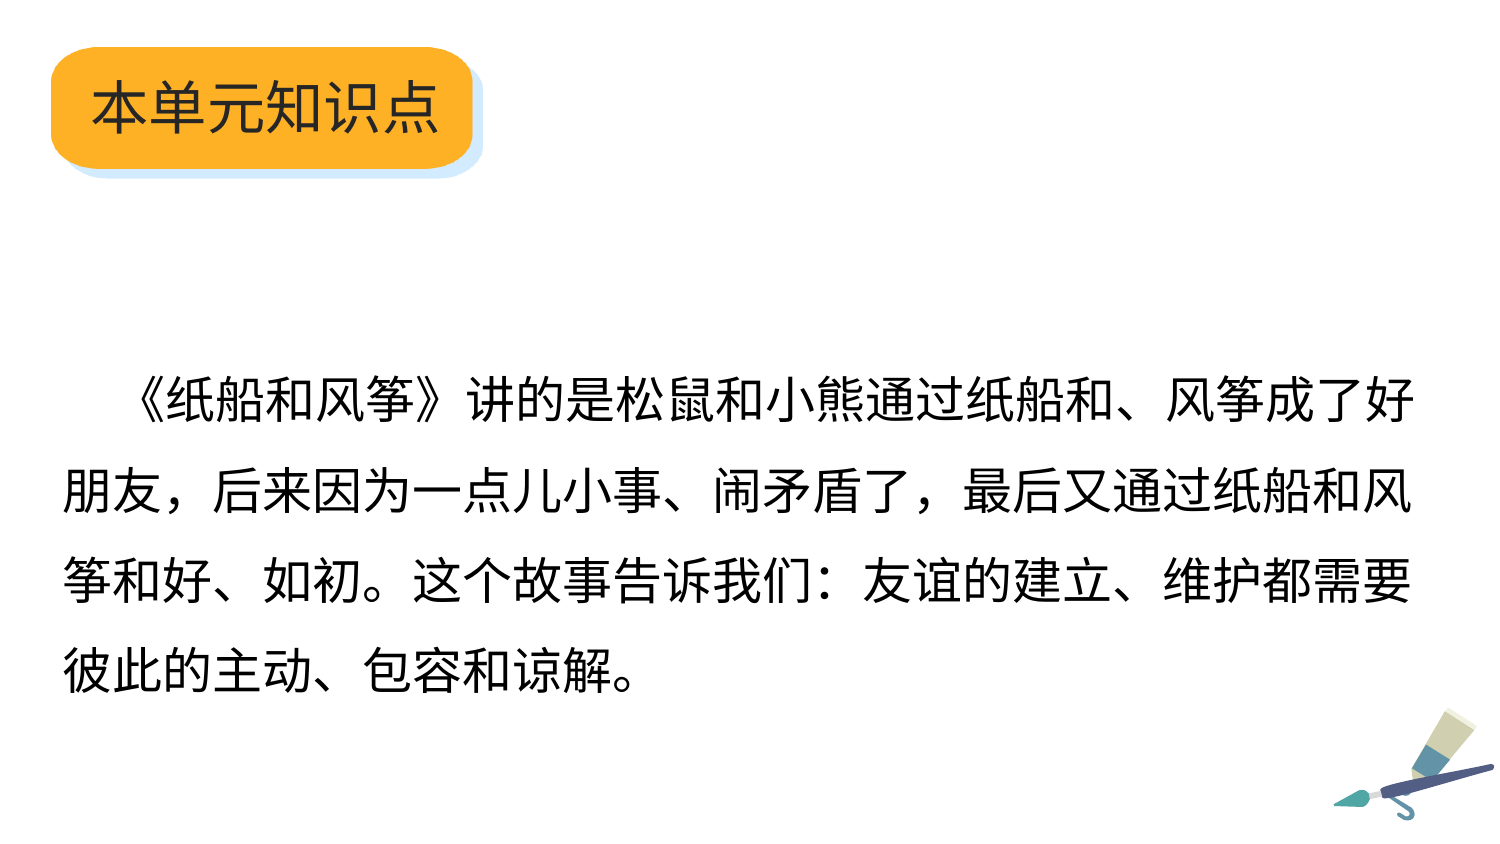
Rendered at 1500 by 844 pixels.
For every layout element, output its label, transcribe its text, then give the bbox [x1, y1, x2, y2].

text_box 《纸船和风筝》讲的是松鼠和小熊通过纸船和、风筝成了好朋友，后来因为一点儿小事、闹矛盾了，最后又通过纸船和风筝和好、如初。这个故事告诉我们：友谊的建立、维护都需要彼此的主动、包容和谅解。 [51, 319, 1468, 706]
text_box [1358, 708, 1481, 844]
picture [51, 47, 483, 179]
